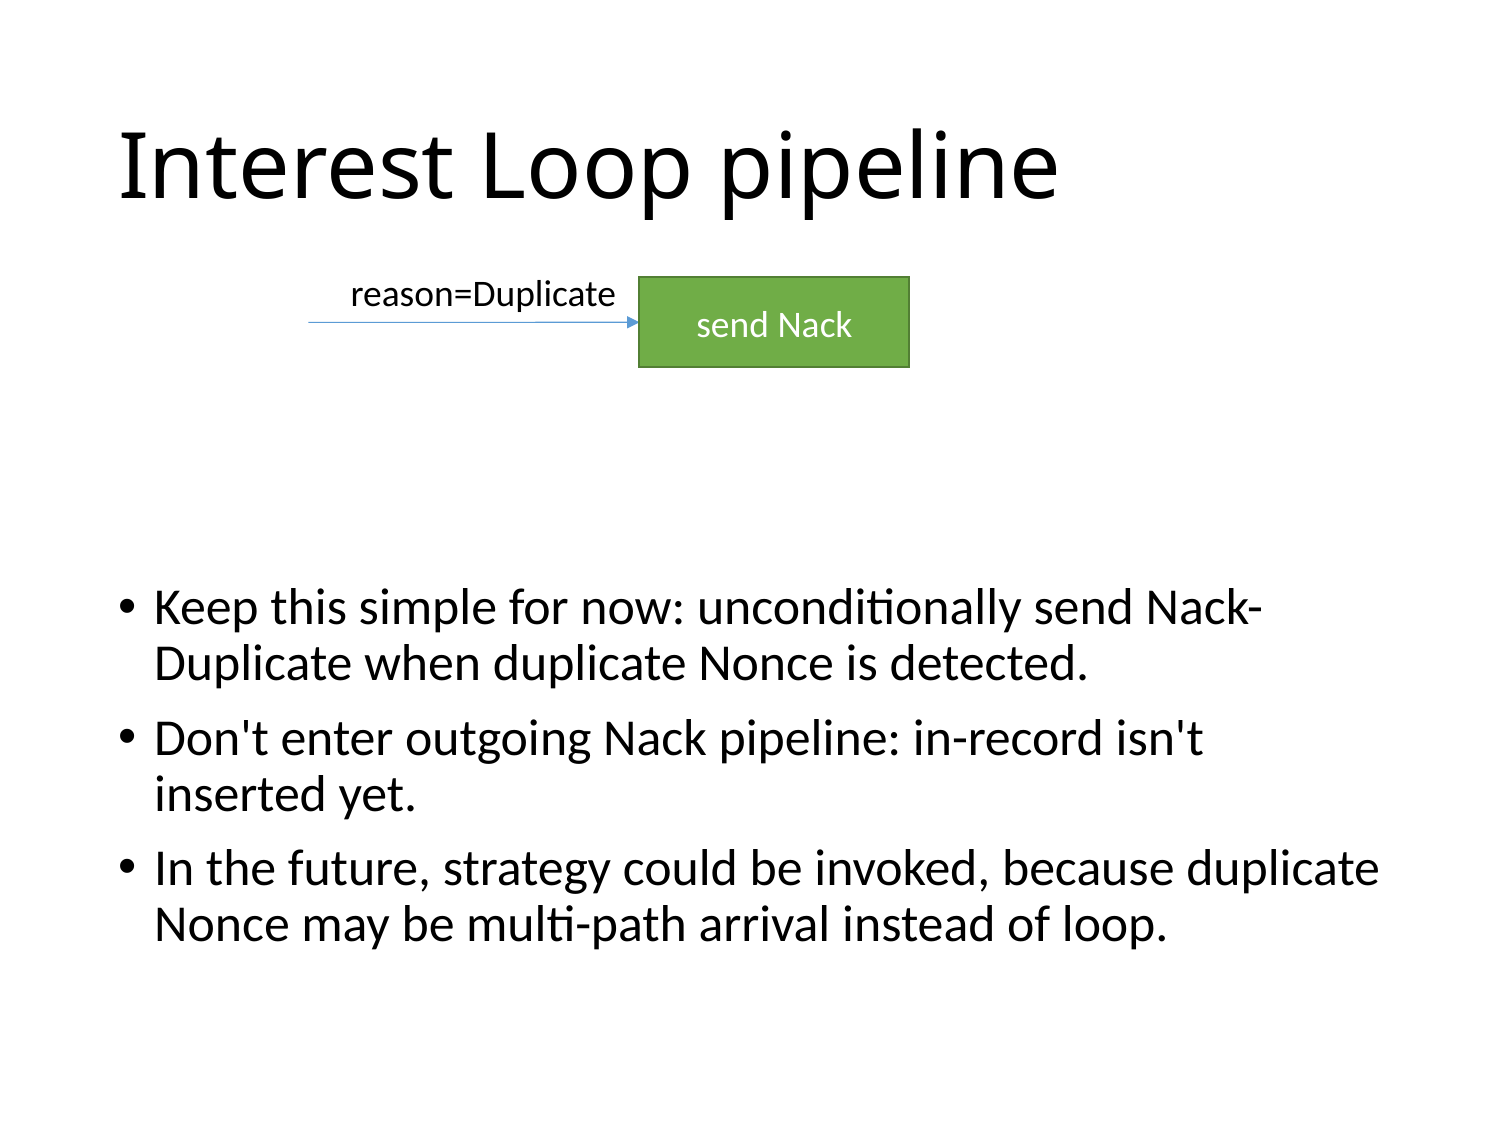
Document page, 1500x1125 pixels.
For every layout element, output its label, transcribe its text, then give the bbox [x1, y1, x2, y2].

list Keep this simple for now: unconditionally send Nack-Duplicate when duplicate Nonce is detected. Don't enter outgoing Nack pipeline: in-record isn't inserted yet. In the future, strategy could be invoked, because duplicate Nonce may be multi-path arrival instead of loop. [103, 572, 1397, 1014]
title Interest Loop pipeline [103, 59, 1397, 278]
text_box send Nack [638, 276, 910, 368]
text_box reason=Duplicate [335, 261, 632, 322]
